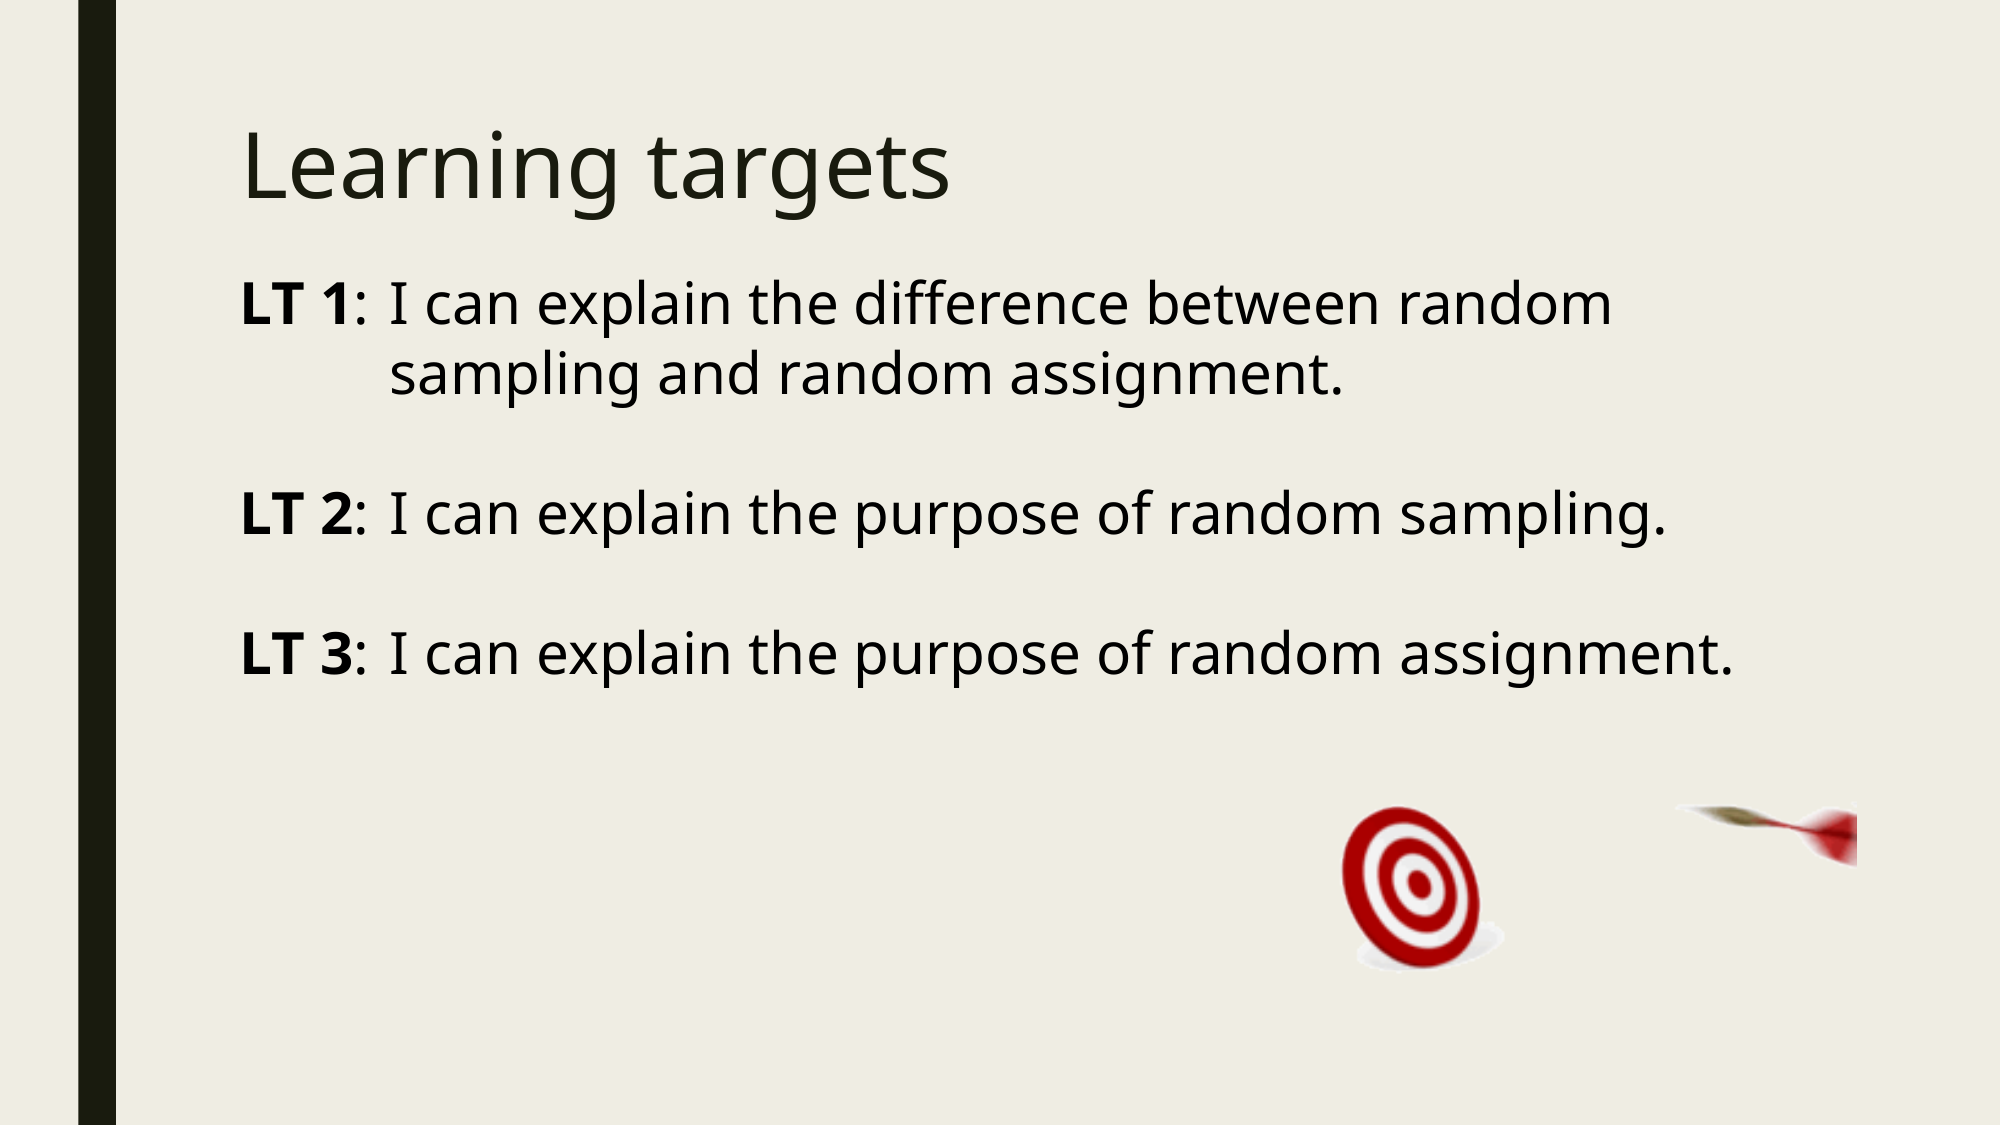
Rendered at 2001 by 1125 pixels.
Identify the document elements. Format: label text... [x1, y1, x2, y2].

title Learning targets [225, 112, 1800, 357]
picture [1319, 600, 1857, 1013]
text_box LT 1: I can explain the difference between random sampling and random assignment. LT 2: I can explain the purpose of random sampling. LT 3: I can explain the purpose of random assignment. [225, 258, 1775, 694]
